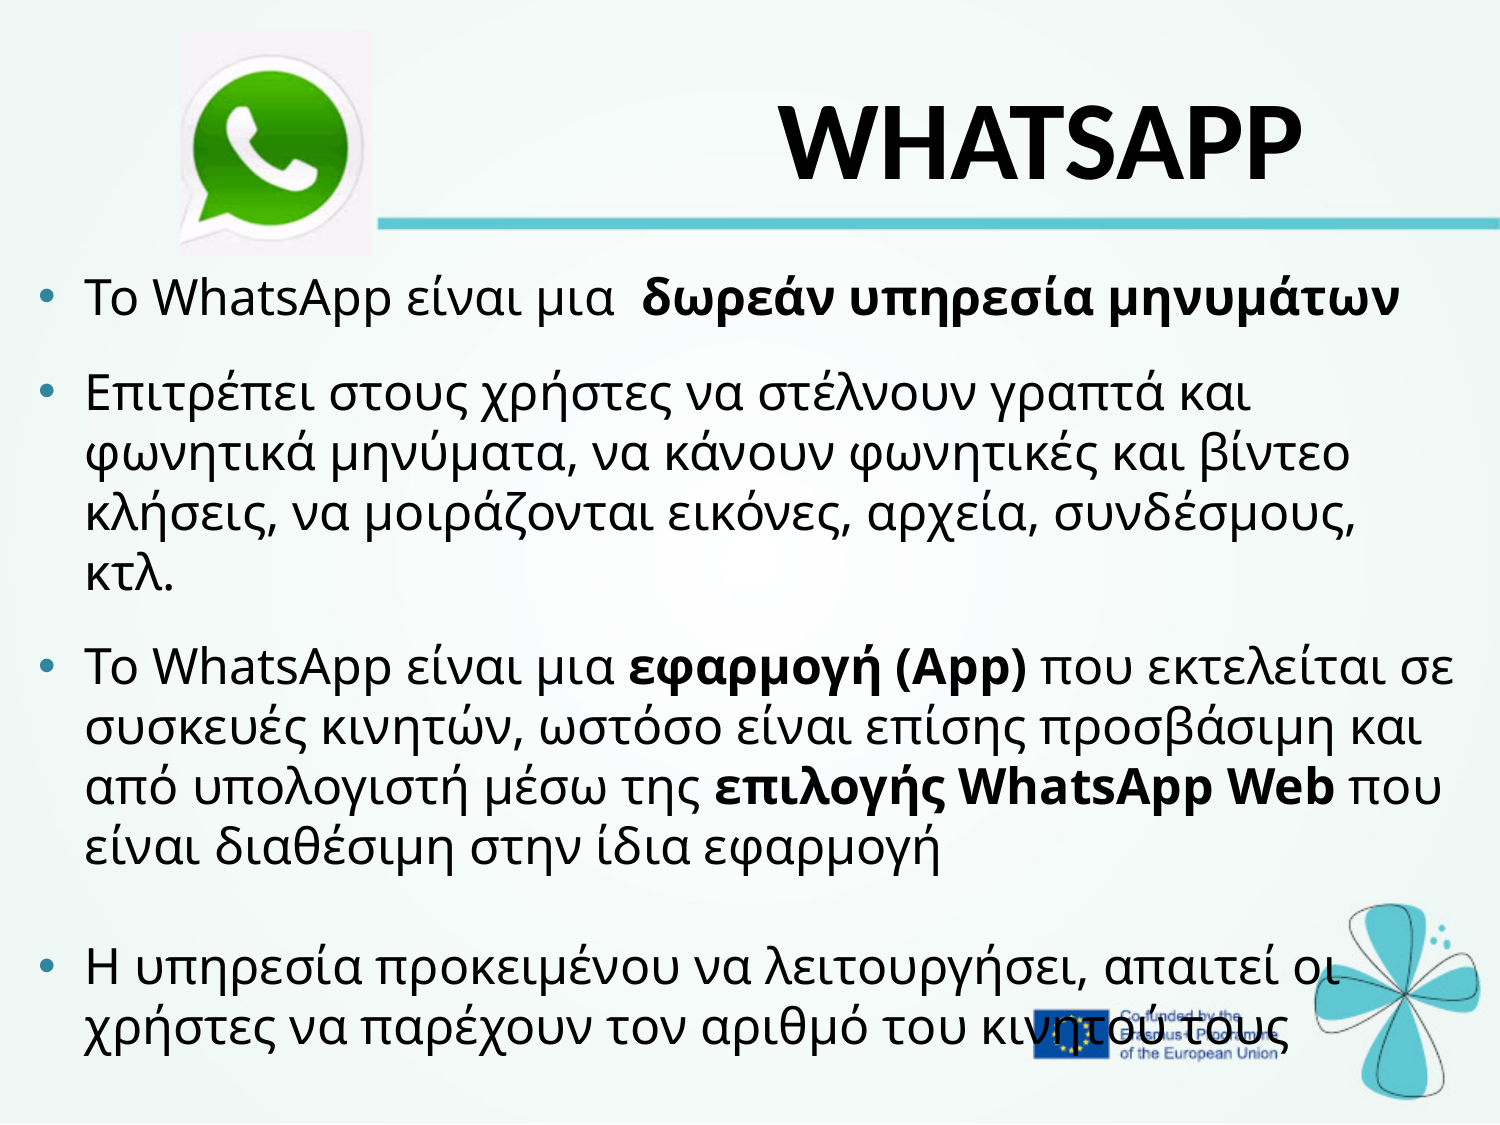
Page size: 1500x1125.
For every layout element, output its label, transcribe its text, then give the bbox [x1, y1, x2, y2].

text_box WHATSAPP [670, 59, 1320, 210]
picture [0, 0, 1500, 1125]
text_box Το WhatsApp είναι μια δωρεάν υπηρεσία μηνυμάτων Επιτρέπει στους χρήστες να στέλνουν γραπτά και φωνητικά μηνύματα, να κάνουν φωνητικές και βίντεο κλήσεις, να μοιράζονται εικόνες, αρχεία, συνδέσμους, κτλ. Το WhatsApp είναι μια εφαρμογή (App) που εκτελείται σε συσκευές κινητών, ωστόσο είναι επίσης προσβάσιμη και από υπολογιστή μέσω της επιλογής WhatsApp Web που είναι διαθέσιμη στην ίδια εφαρμογή Η υπηρεσία προκειμένου να λειτουργήσει, απαιτεί οι χρήστες να παρέχουν τον αριθμό του κινητού τους [23, 257, 1477, 1063]
